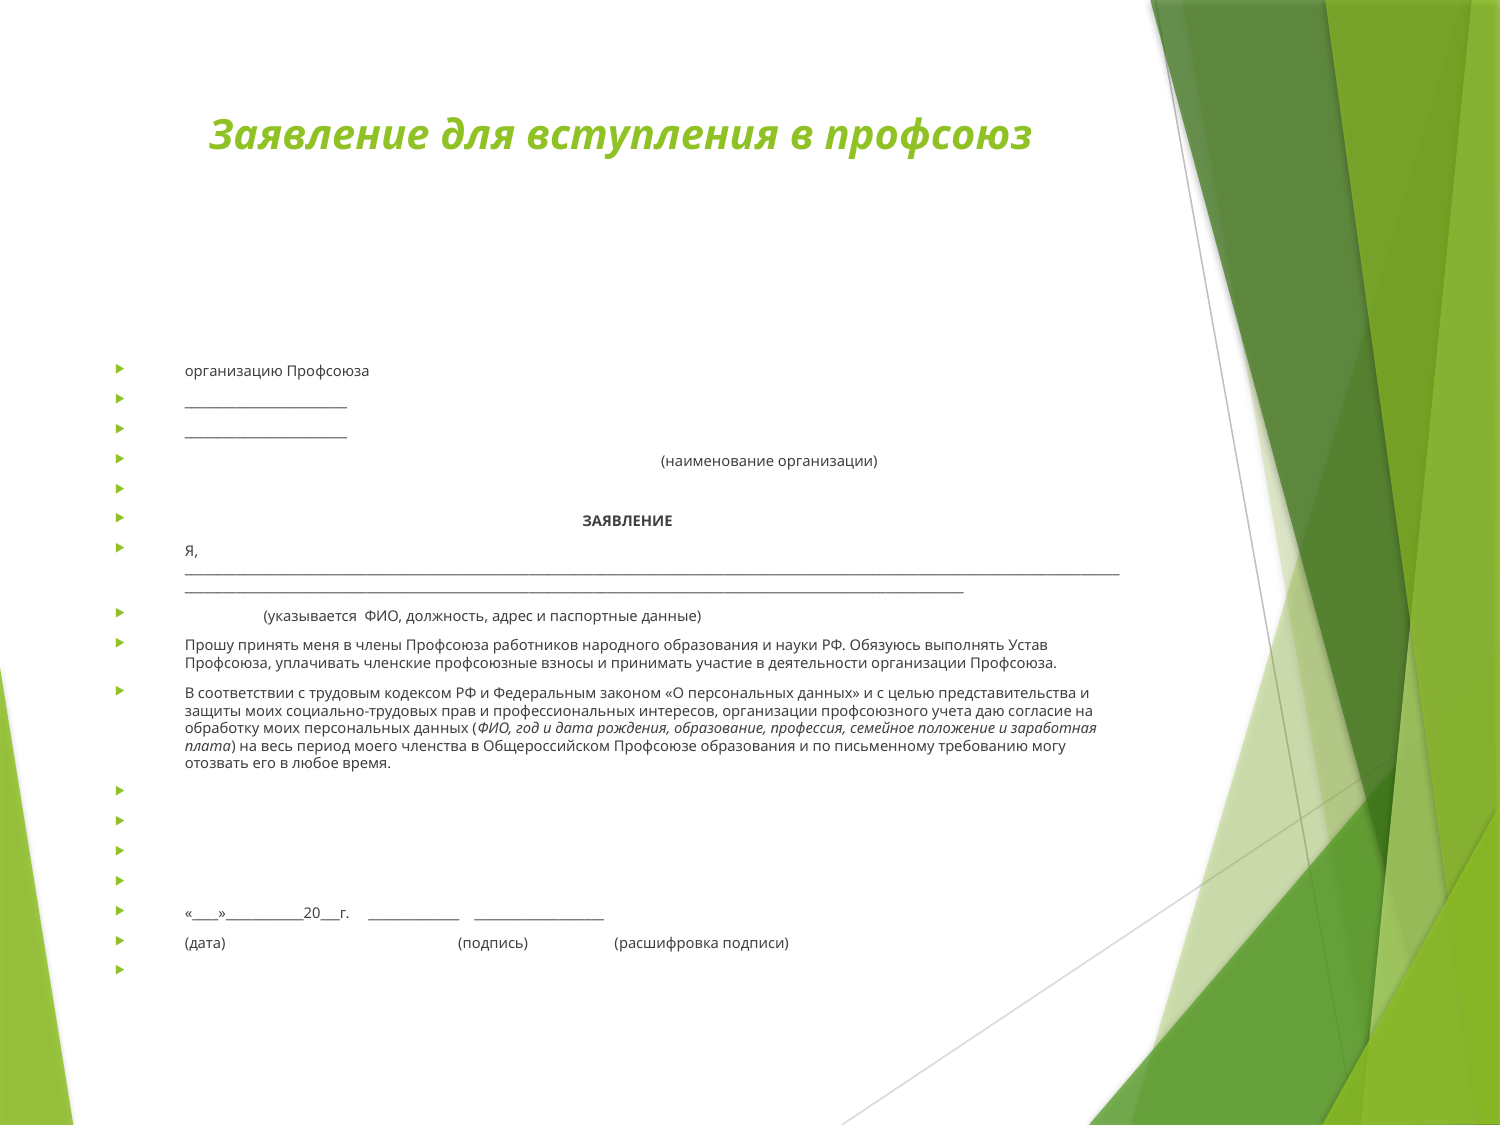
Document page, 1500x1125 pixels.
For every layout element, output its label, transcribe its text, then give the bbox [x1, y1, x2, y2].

list организацию Профсоюза _________________________ _________________________ (наименование организации) ЗАЯВЛЕНИЕ Я, ________________________________________________________________________________________________________________________________________________________________________________________________________________________________________________________________________ (указывается ФИО, должность, адрес и паспортные данные) Прошу принять меня в члены Профсоюза работников народного образования и науки РФ. Обязуюсь выполнять Устав Профсоюза, уплачивать членские профсоюзные взносы и принимать участие в деятельности организации Профсоюза. В соответствии с трудовым кодексом РФ и Федеральным законом «О персональных данных» и с целью представительства и защиты моих социально-трудовых прав и профессиональных интересов, организации профсоюзного учета даю согласие на обработку моих персональных данных (ФИО, год и дата рождения, образование, профессия, семейное положение и заработная плата) на весь период моего членства в Общероссийском Профсоюзе образования и по письменному требованию могу отозвать его в любое время. «____»____________20___г. ______________ ____________________ (дата) (подпись) (расшифровка подписи) [99, 354, 1142, 992]
title Заявление для вступления в профсоюз [99, 99, 1142, 317]
